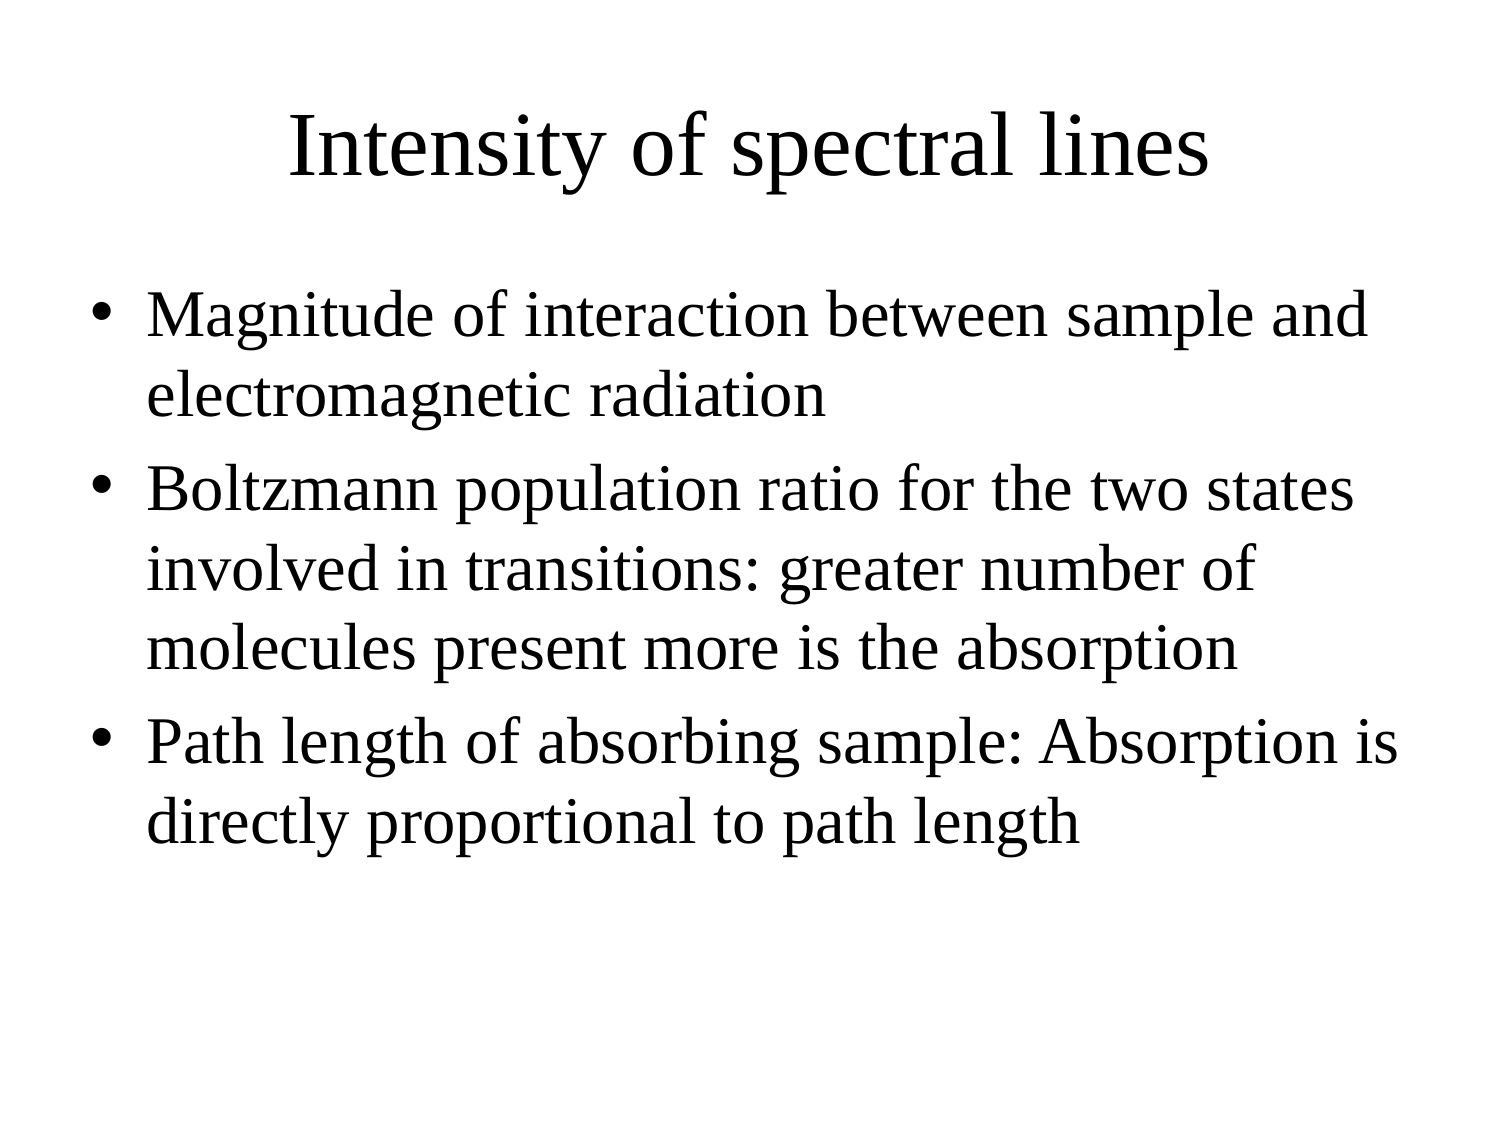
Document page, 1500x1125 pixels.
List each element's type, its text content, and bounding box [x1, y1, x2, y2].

title Intensity of spectral lines [75, 45, 1425, 233]
list Magnitude of interaction between sample and electromagnetic radiation Boltzmann population ratio for the two states involved in transitions: greater number of molecules present more is the absorption Path length of absorbing sample: Absorption is directly proportional to path length [75, 262, 1425, 1005]
